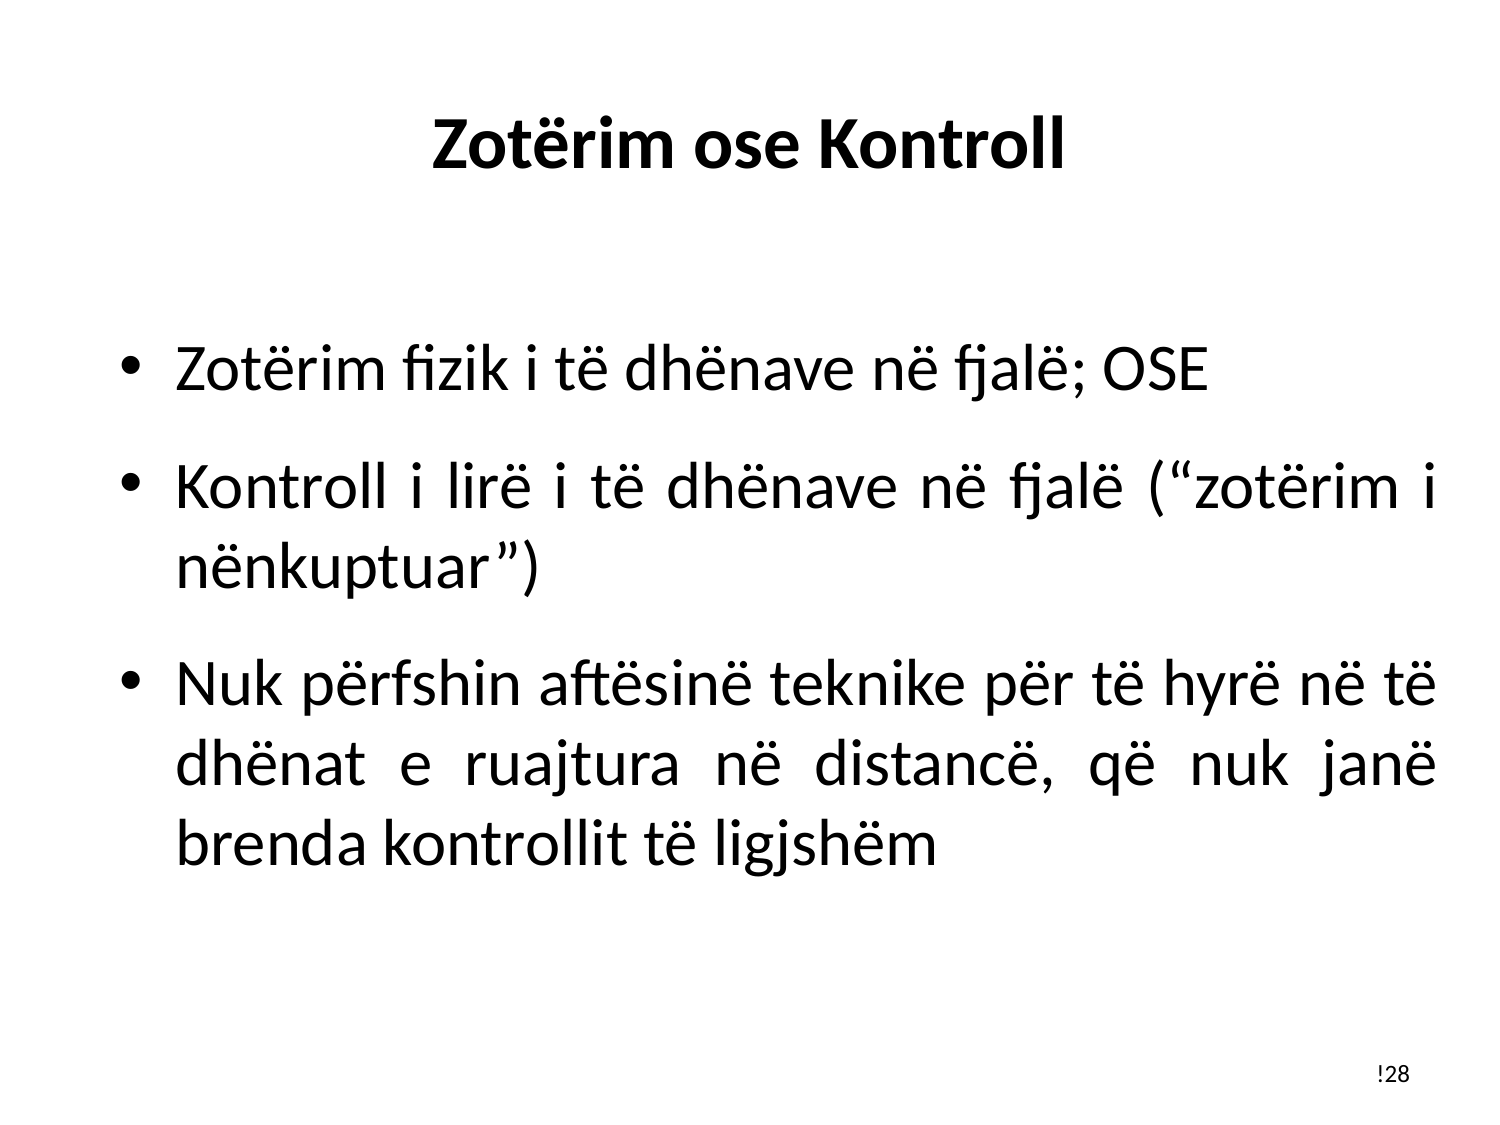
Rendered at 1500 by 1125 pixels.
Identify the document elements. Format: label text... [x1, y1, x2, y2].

slide_number !28 [1074, 1042, 1425, 1103]
list Zotërim fizik i të dhënave në fjalë; OSE Kontroll i lirë i të dhënave në fjalë (“zotërim i nënkuptuar”) Nuk përfshin aftësinë teknike për të hyrë në të dhënat e ruajtura në distancë, që nuk janë brenda kontrollit të ligjshëm [103, 316, 1455, 972]
title Zotërim ose Kontroll [74, 44, 1426, 233]
